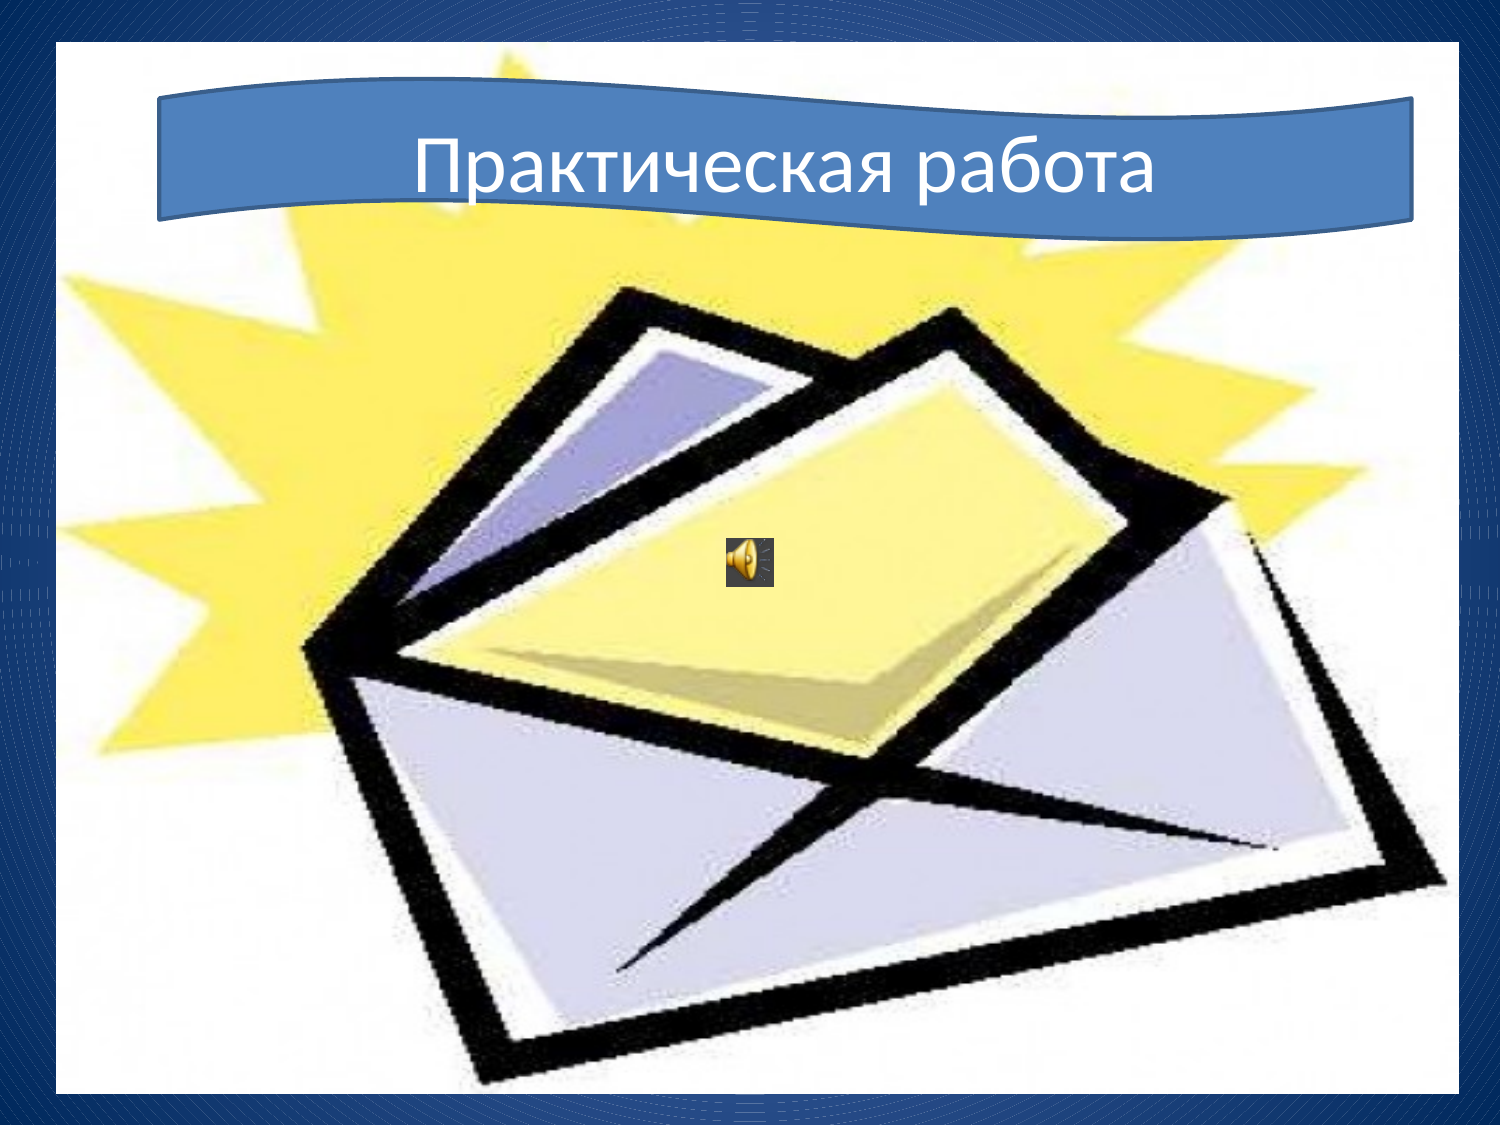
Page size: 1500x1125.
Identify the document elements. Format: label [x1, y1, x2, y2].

list [56, 42, 1459, 1095]
picture [724, 537, 776, 588]
